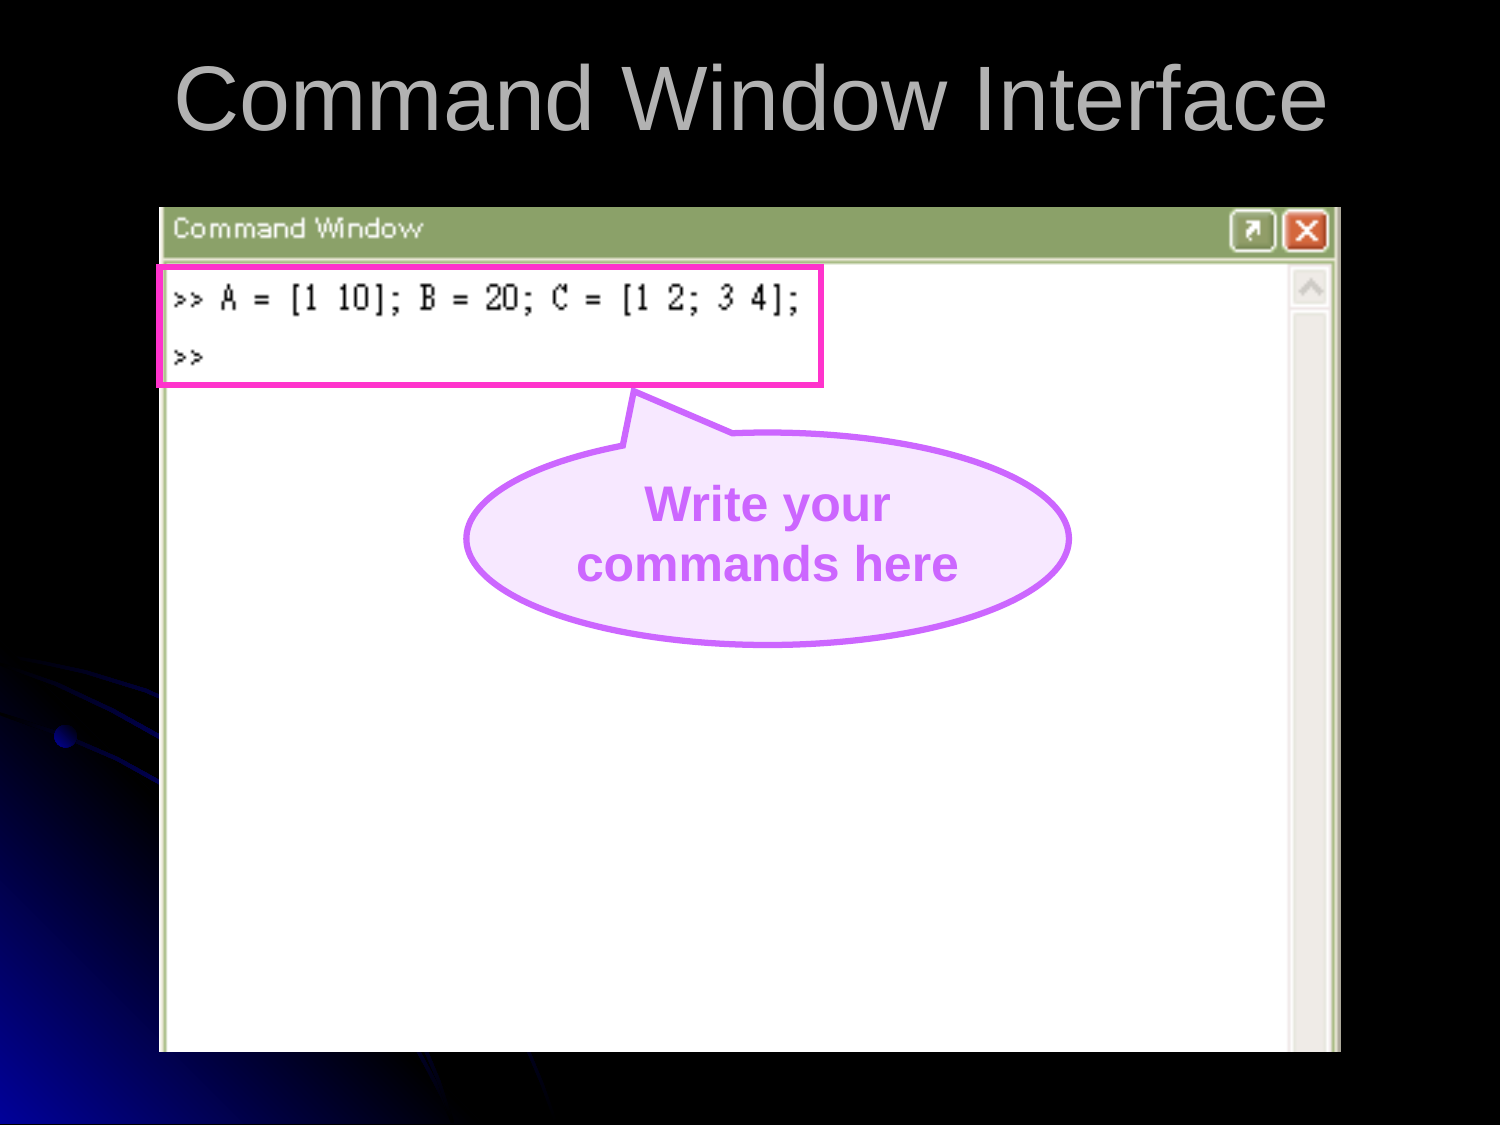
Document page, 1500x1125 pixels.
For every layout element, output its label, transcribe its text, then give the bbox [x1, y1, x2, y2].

title Command Window Interface [76, 0, 1428, 188]
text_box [159, 207, 1341, 1053]
